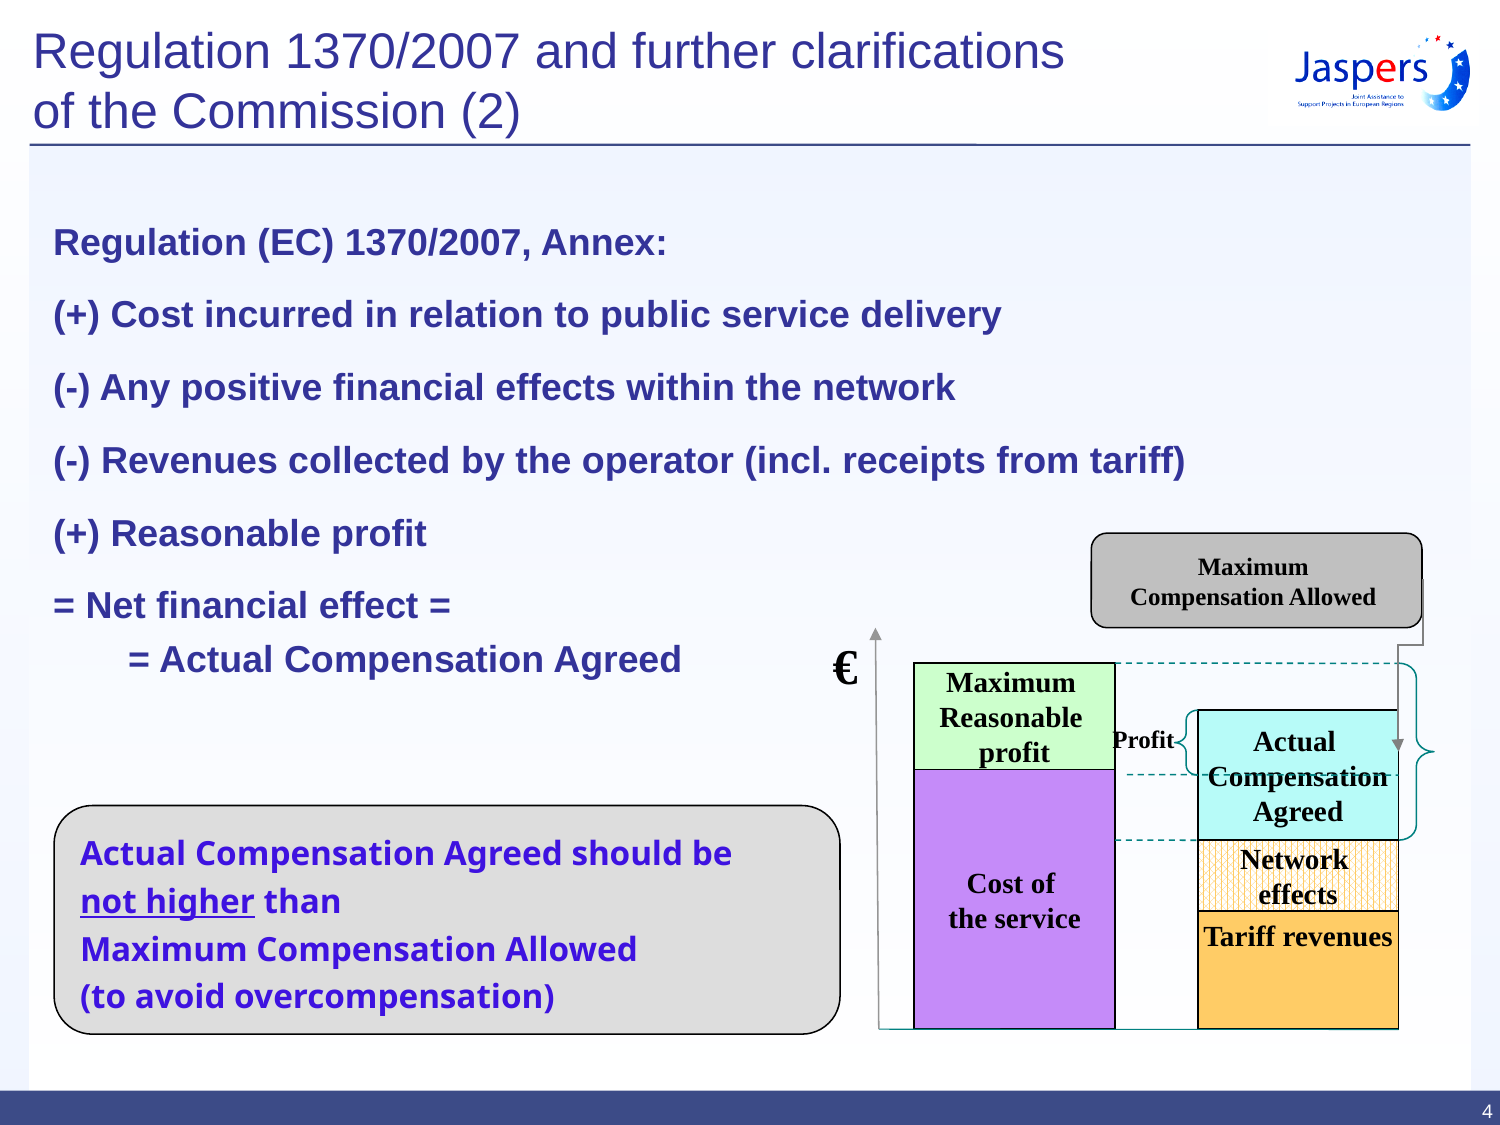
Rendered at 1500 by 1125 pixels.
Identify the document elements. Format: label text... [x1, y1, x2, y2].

text_box Actual Compensation Agreed should be not higher than Maximum Compensation Allowed (to avoid overcompensation) [54, 805, 811, 1035]
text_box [816, 532, 1435, 1030]
title Regulation 1370/2007 and further clarifications of the Commission (2) [17, 7, 1500, 149]
text_box Regulation (EC) 1370/2007, Annex: (+) Cost incurred in relation to public service delivery (-) Any positive financial effects within the network (-) Revenues collected by the operator (incl. receipts from tariff) (+) Reasonable profit = Net financial effect = = Actual Compensation Agreed [53, 208, 1313, 681]
slide_number 4 [1195, 1091, 1500, 1125]
